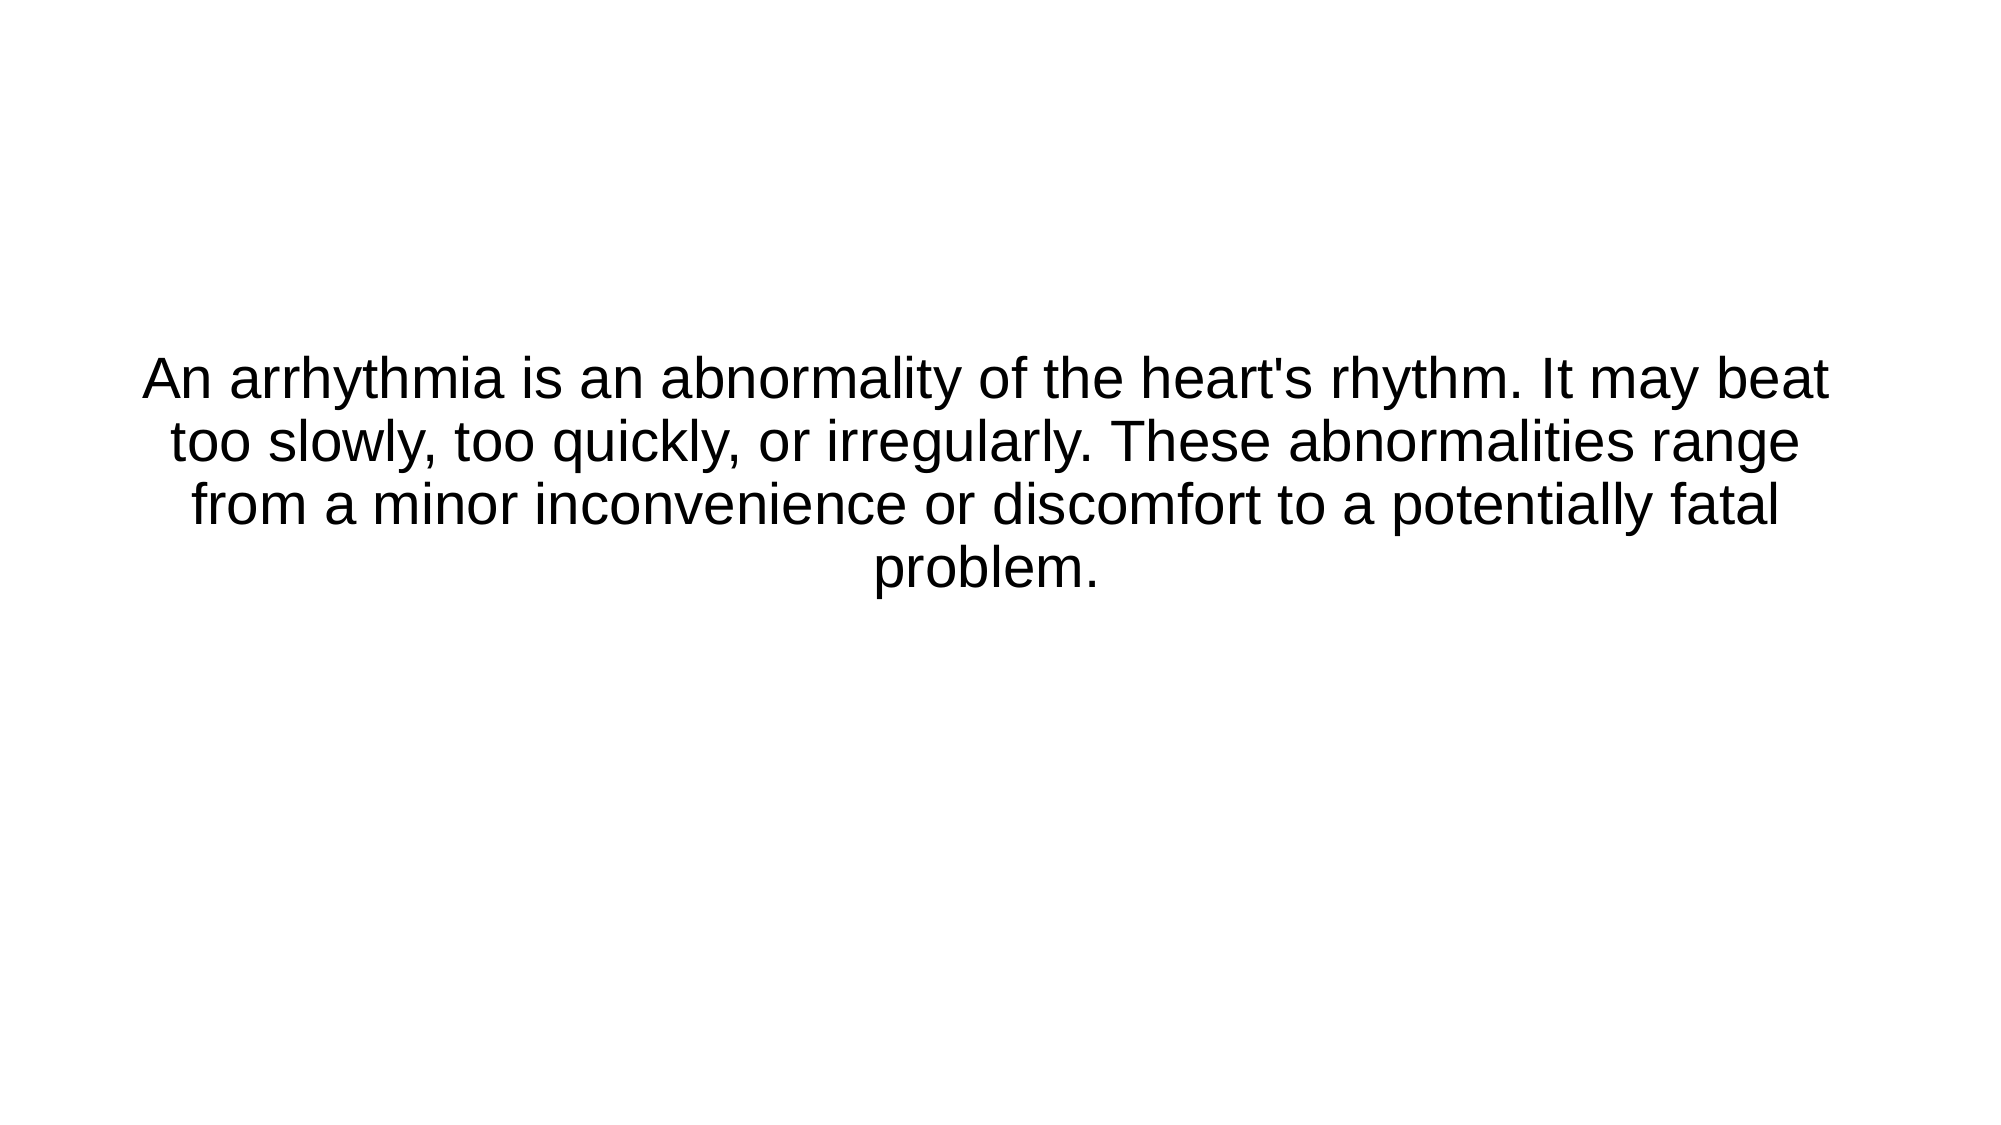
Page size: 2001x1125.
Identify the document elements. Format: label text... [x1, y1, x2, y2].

list An arrhythmia is an abnormality of the heart's rhythm. It may beat too slowly, too quickly, or irregularly. These abnormalities range from a minor inconvenience or discomfort to a potentially fatal problem. [124, 340, 1850, 1055]
